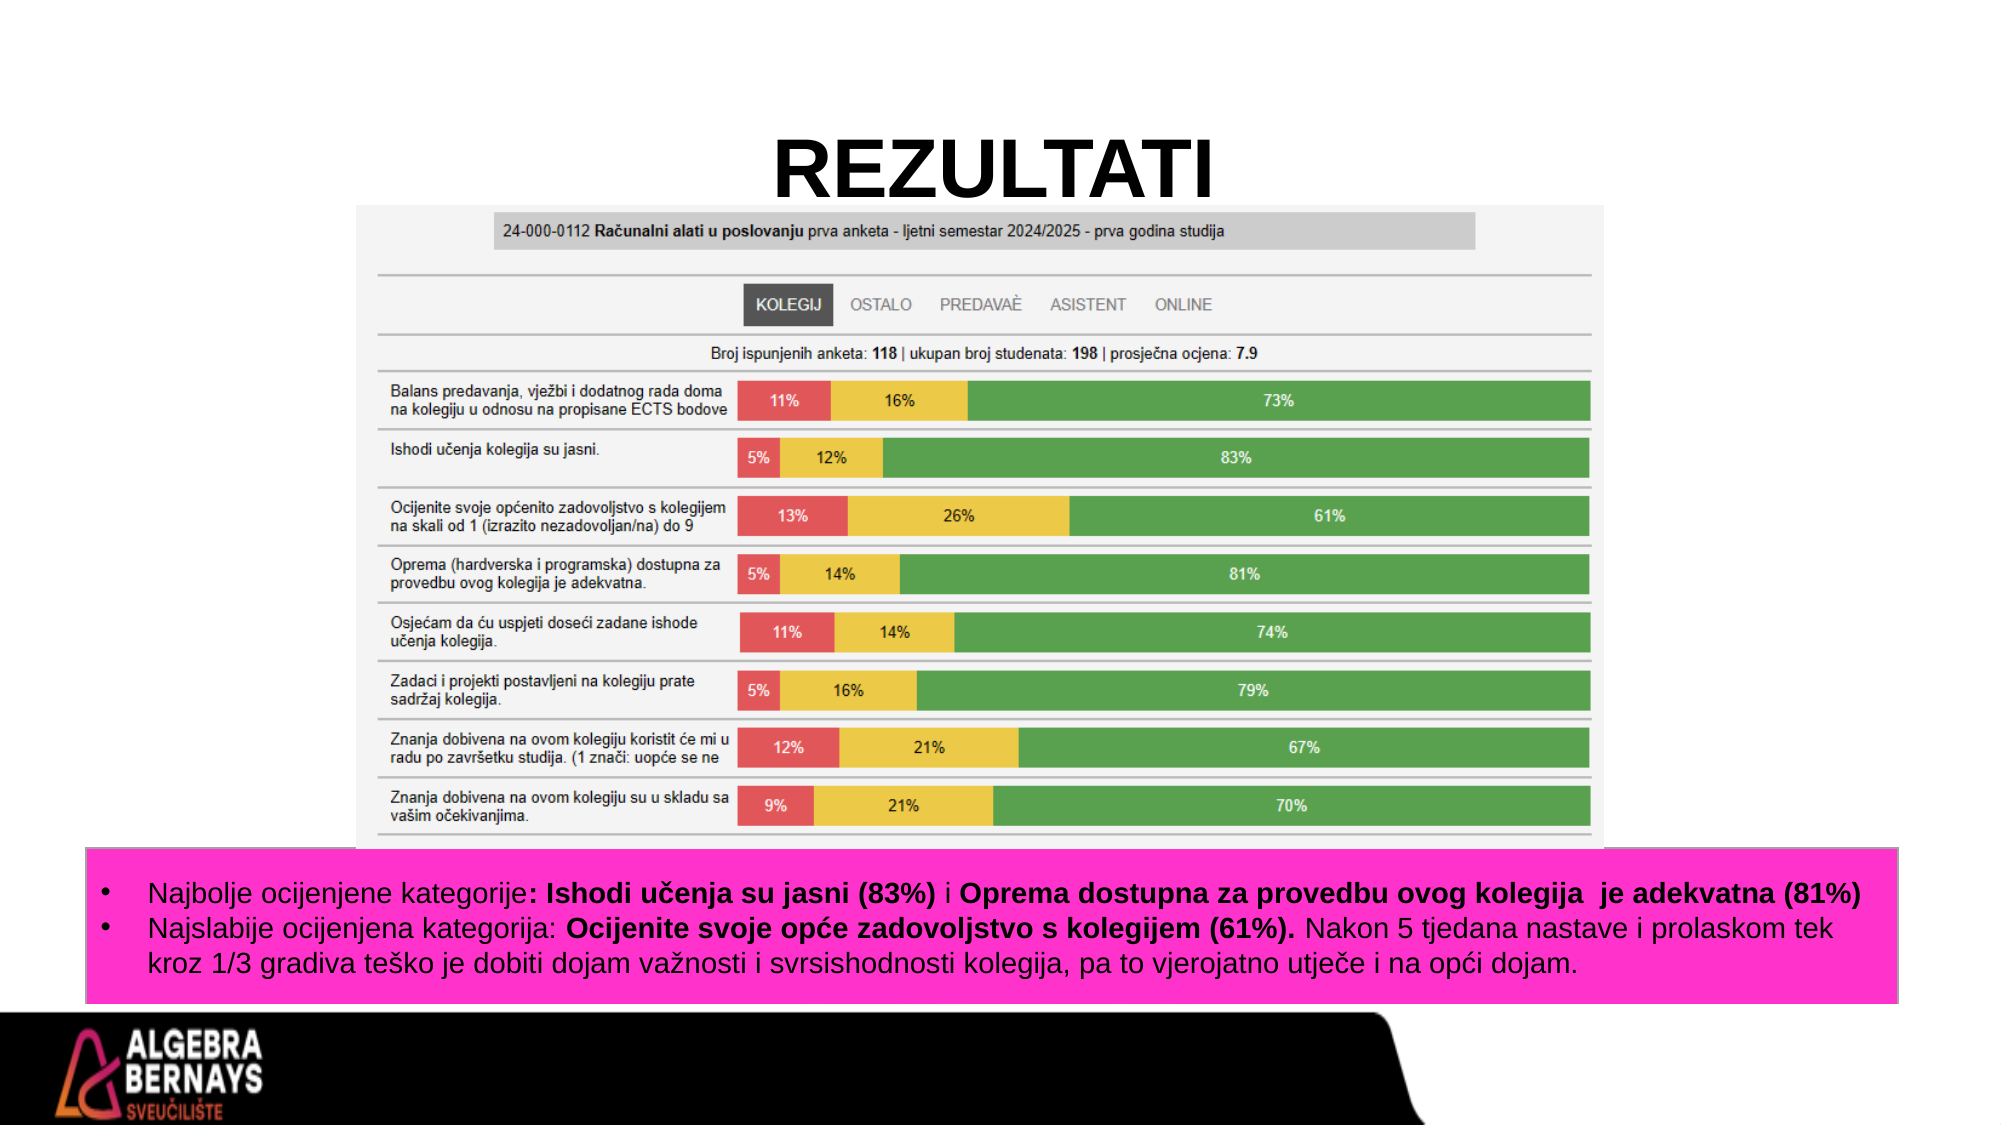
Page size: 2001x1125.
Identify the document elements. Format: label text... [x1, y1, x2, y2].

title REZULTATI [85, 112, 1918, 224]
text_box Najbolje ocijenjene kategorije: Ishodi učenja su jasni (83%) i Oprema dostupna za provedbu ovog kolegija je adekvatna (81%) Najslabije ocijenjena kategorija: Ocijenite svoje opće zadovoljstvo s kolegijem (61%). Nakon 5 tjedana nastave i prolaskom tek kroz 1/3 gradiva teško je dobiti dojam važnosti i svrsishodnosti kolegija, pa to vjerojatno utječe i na opći dojam. [85, 847, 1899, 1004]
picture [0, 0, 2001, 1125]
